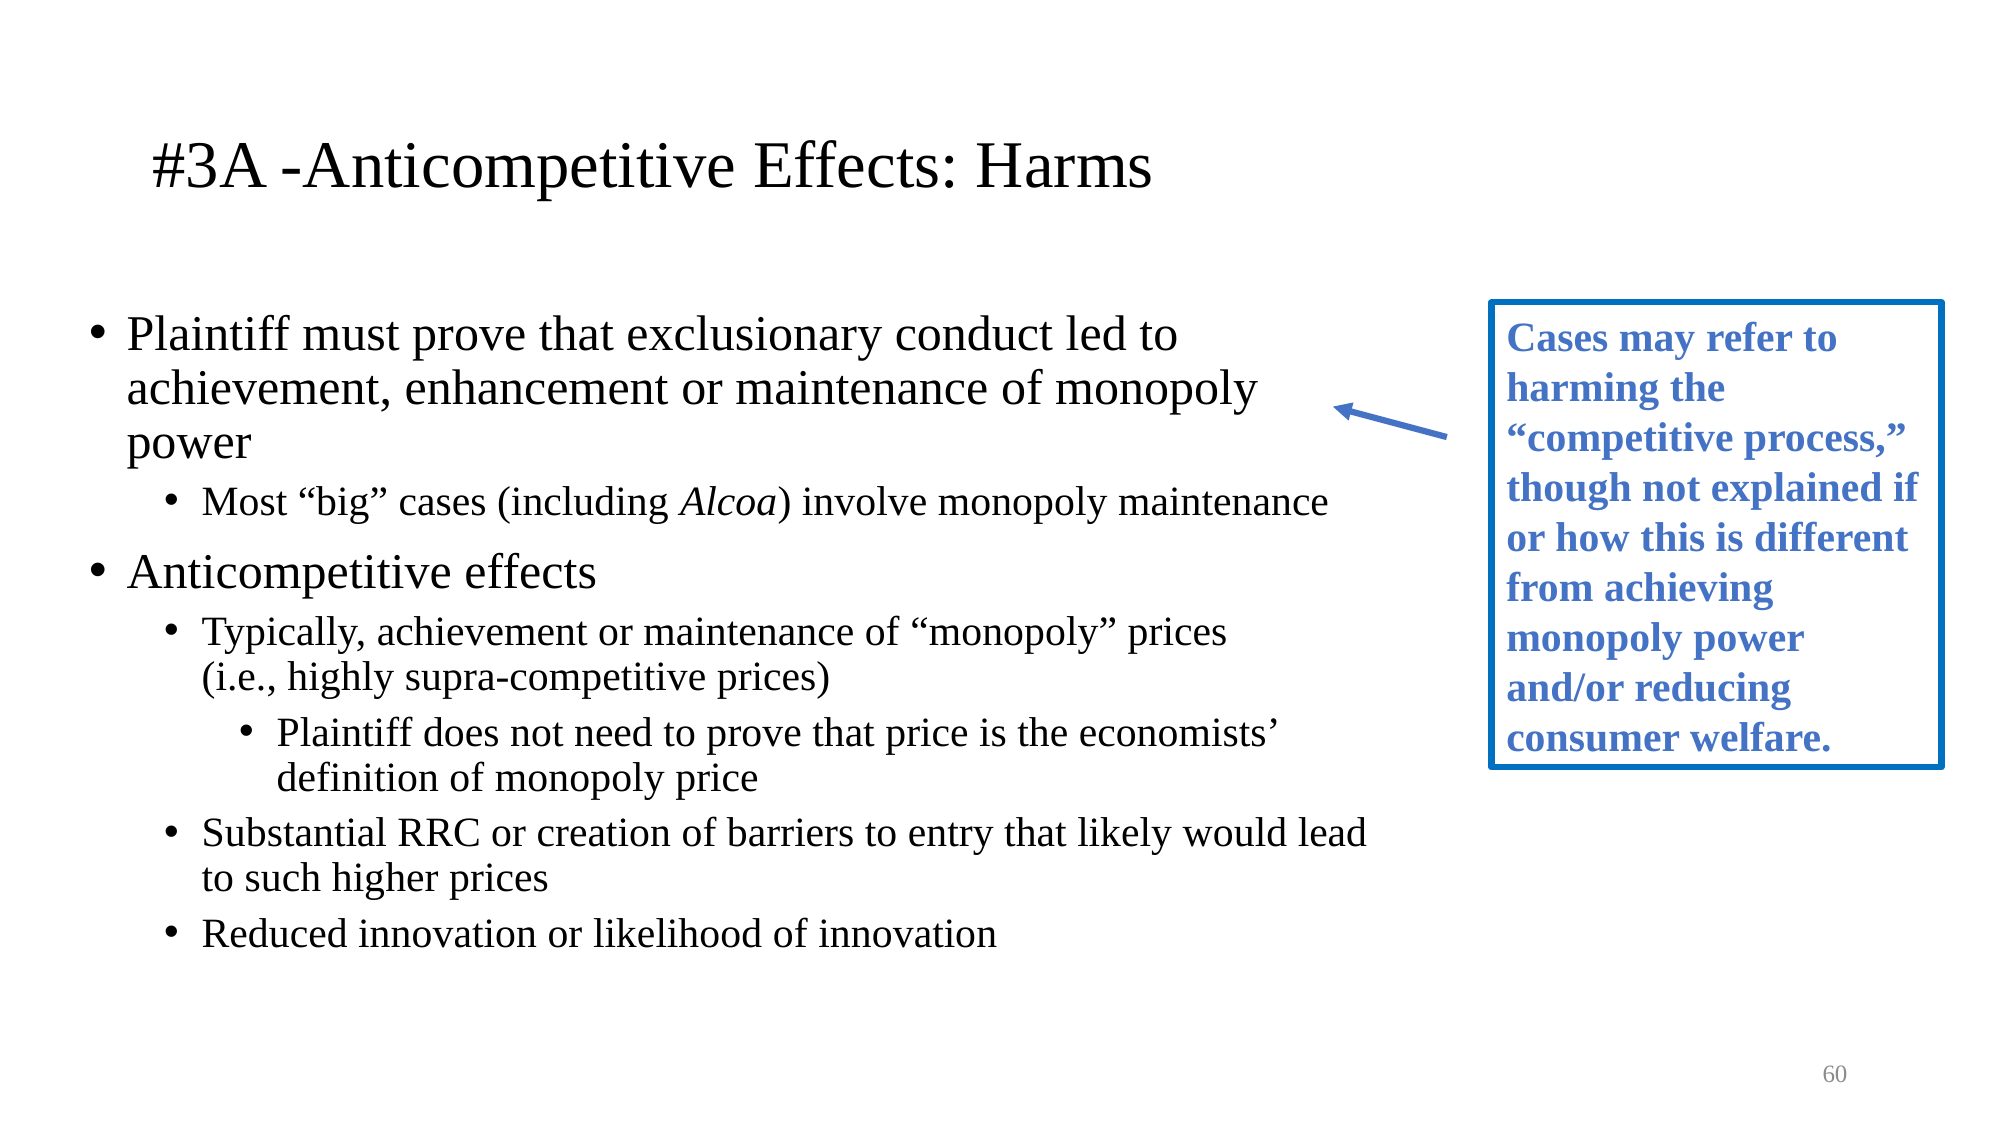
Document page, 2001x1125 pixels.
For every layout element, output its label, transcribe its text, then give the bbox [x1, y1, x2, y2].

title #3A -Anticompetitive Effects: Harms [137, 56, 1863, 275]
slide_number 60 [1412, 1042, 1863, 1103]
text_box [1332, 406, 1447, 437]
list Plaintiff must prove that exclusionary conduct led to achievement, enhancement or maintenance of monopoly power Most “big” cases (including Alcoa) involve monopoly maintenance Anticompetitive effects Typically, achievement or maintenance of “monopoly” prices (i.e., highly supra-competitive prices) Plaintiff does not need to prove that price is the economists’ definition of monopoly price Substantial RRC or creation of barriers to entry that likely would lead to such higher prices Reduced innovation or likelihood of innovation [74, 299, 1392, 1069]
text_box Cases may refer to harming the “competitive process,” though not explained if or how this is different from achieving monopoly power and/or reducing consumer welfare. [1491, 302, 1942, 768]
